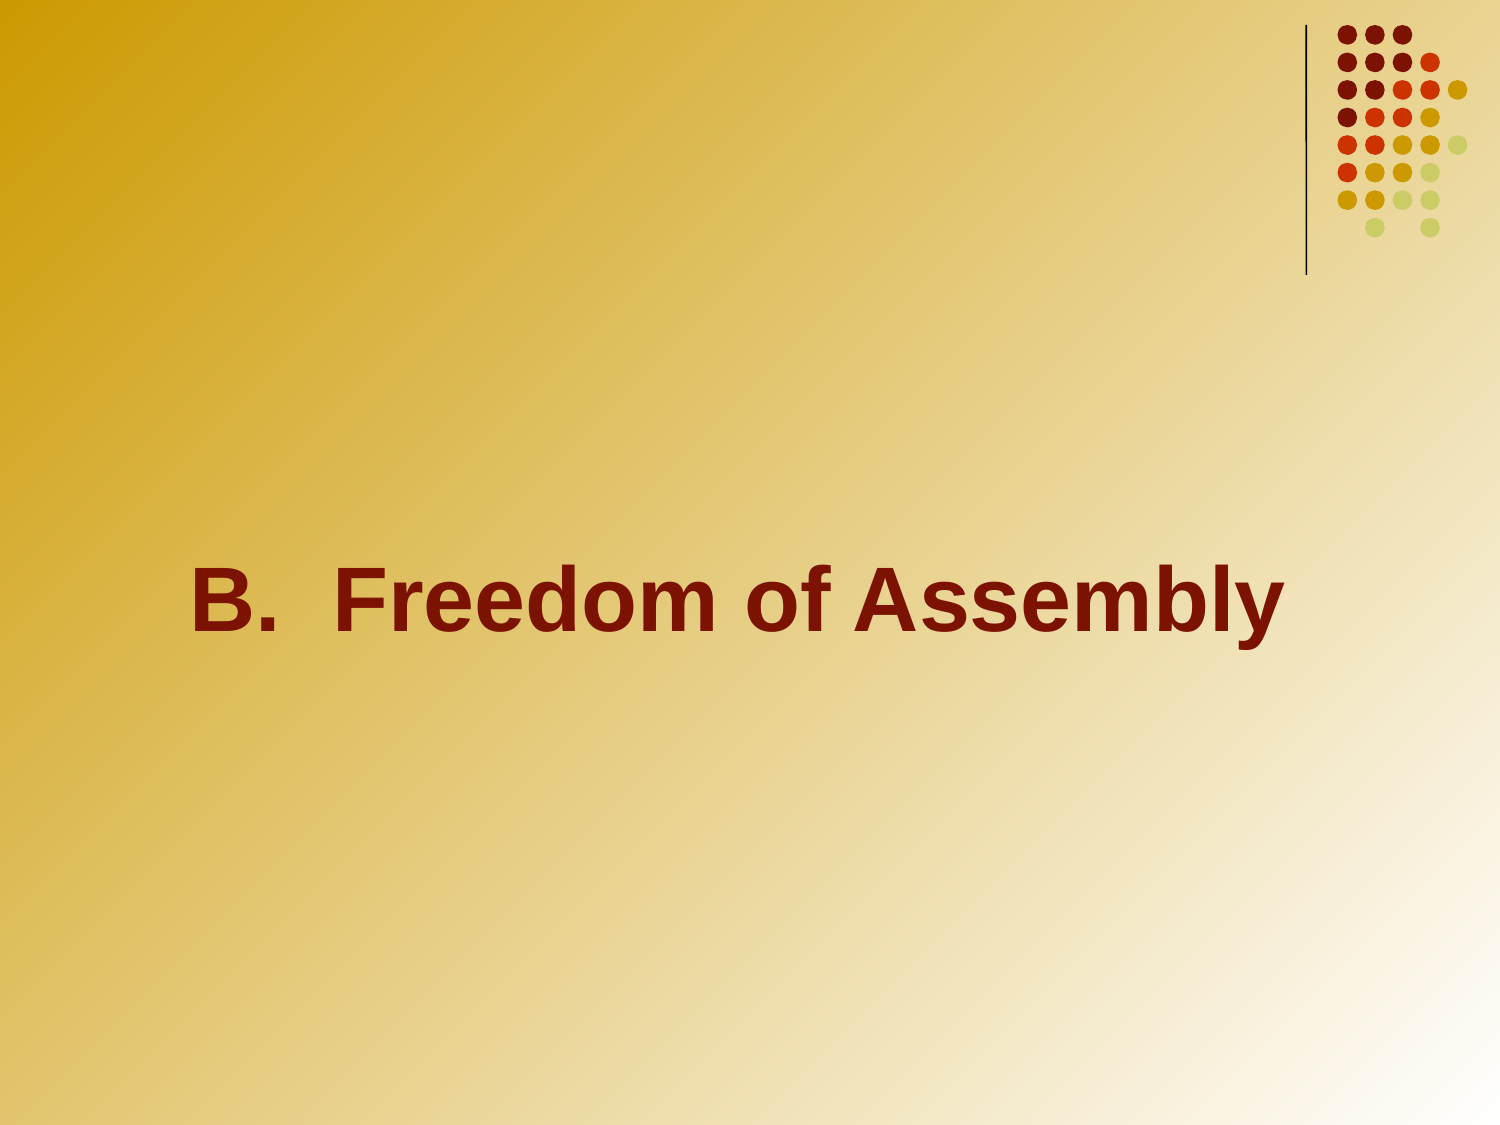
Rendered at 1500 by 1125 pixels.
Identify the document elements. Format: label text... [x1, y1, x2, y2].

text_box B. Freedom of Assembly [174, 532, 1413, 658]
